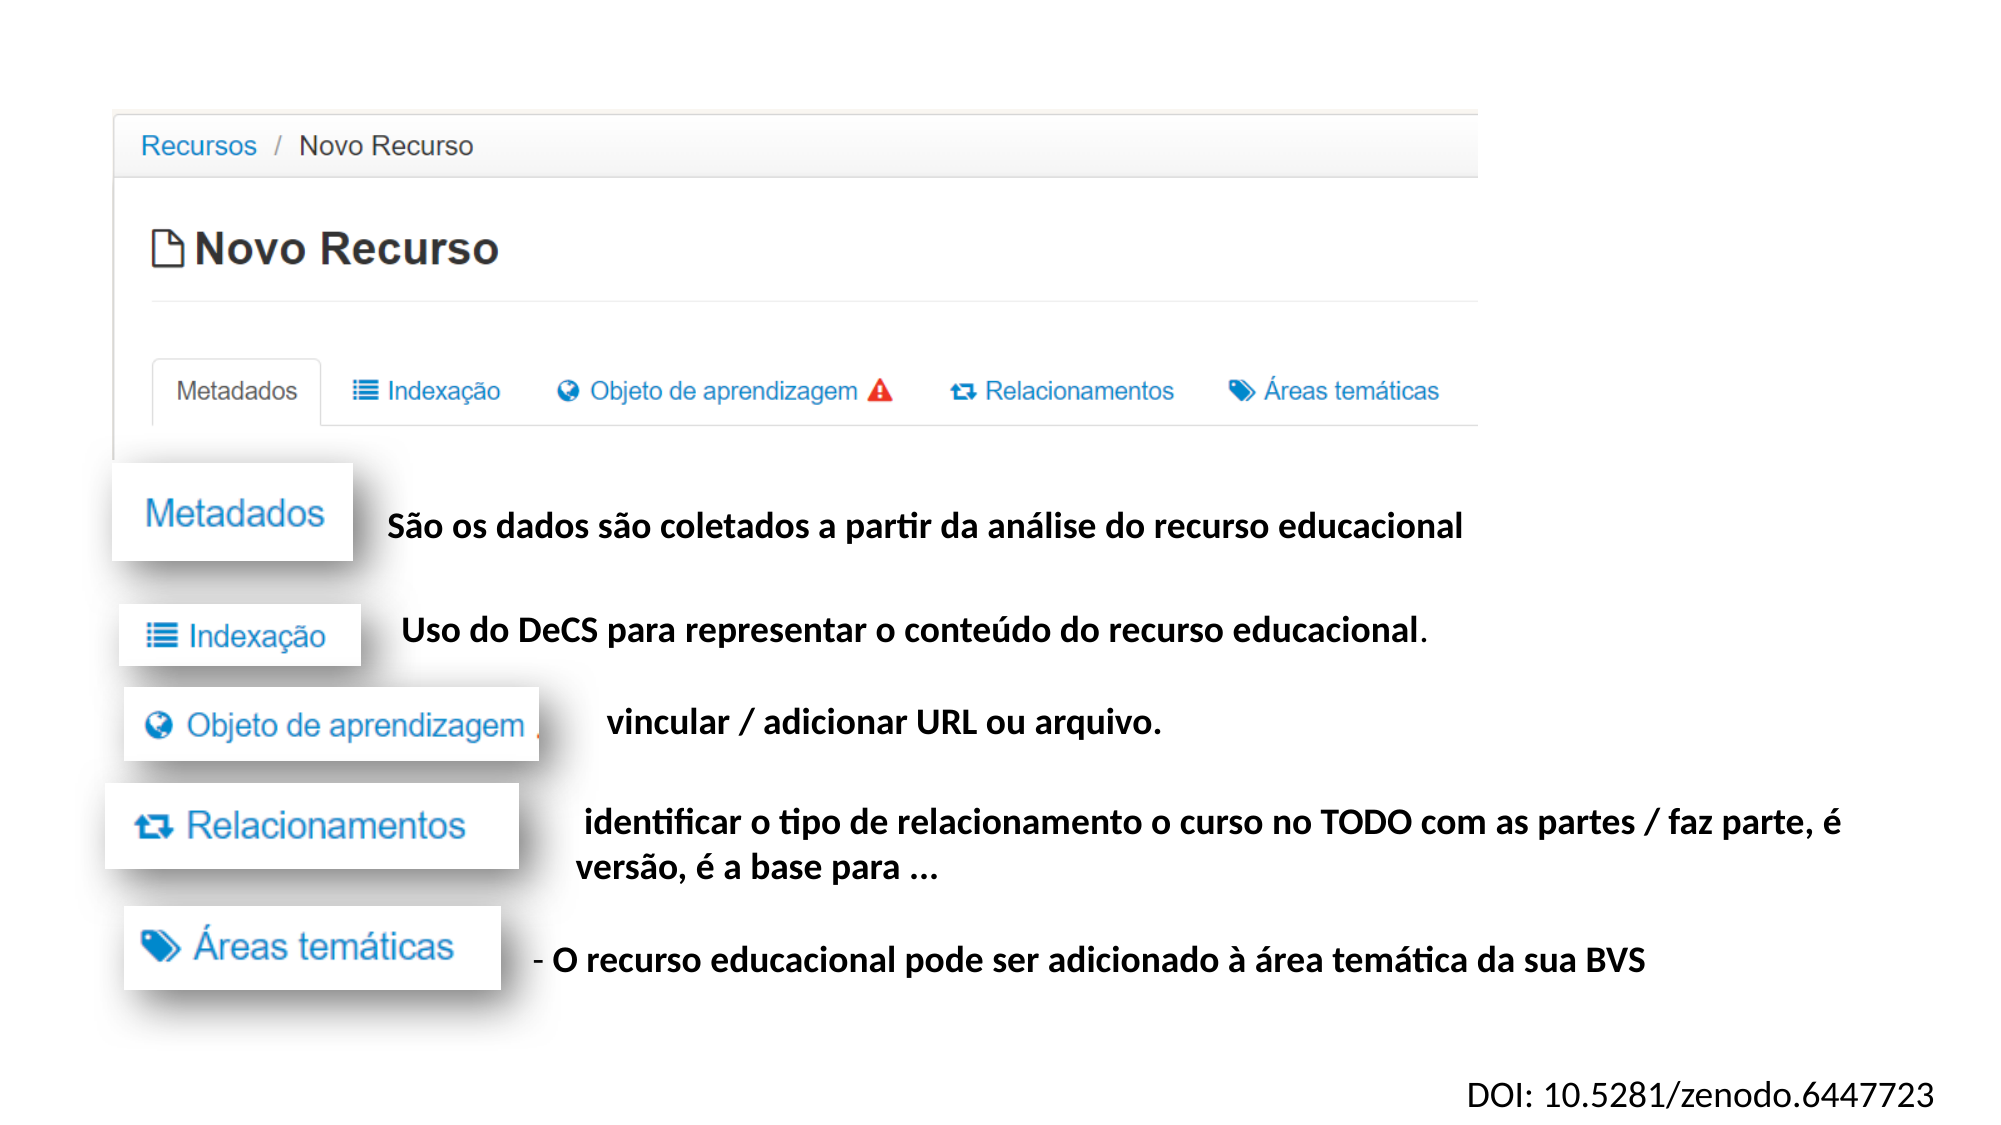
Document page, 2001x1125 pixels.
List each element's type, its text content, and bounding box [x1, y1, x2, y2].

text_box vincular / adicionar URL ou arquivo. [583, 689, 1575, 750]
picture [105, 783, 519, 869]
picture [124, 687, 539, 761]
picture [112, 108, 1478, 460]
picture [124, 906, 501, 990]
text_box DOI: 10.5281/zenodo.6447723 [1452, 1062, 2000, 1123]
text_box identificar o tipo de relacionamento o curso no TODO com as partes / faz parte, é versão, é a base para ... [560, 789, 1918, 895]
text_box Uso do DeCS para representar o conteúdo do recurso educacional. [393, 597, 1895, 658]
picture [119, 604, 361, 666]
text_box São os dados são coletados a partir da análise do recurso educacional [398, 493, 1785, 554]
text_box - O recurso educacional pode ser adicionado à área temática da sua BVS [544, 927, 1961, 988]
picture [112, 463, 353, 561]
